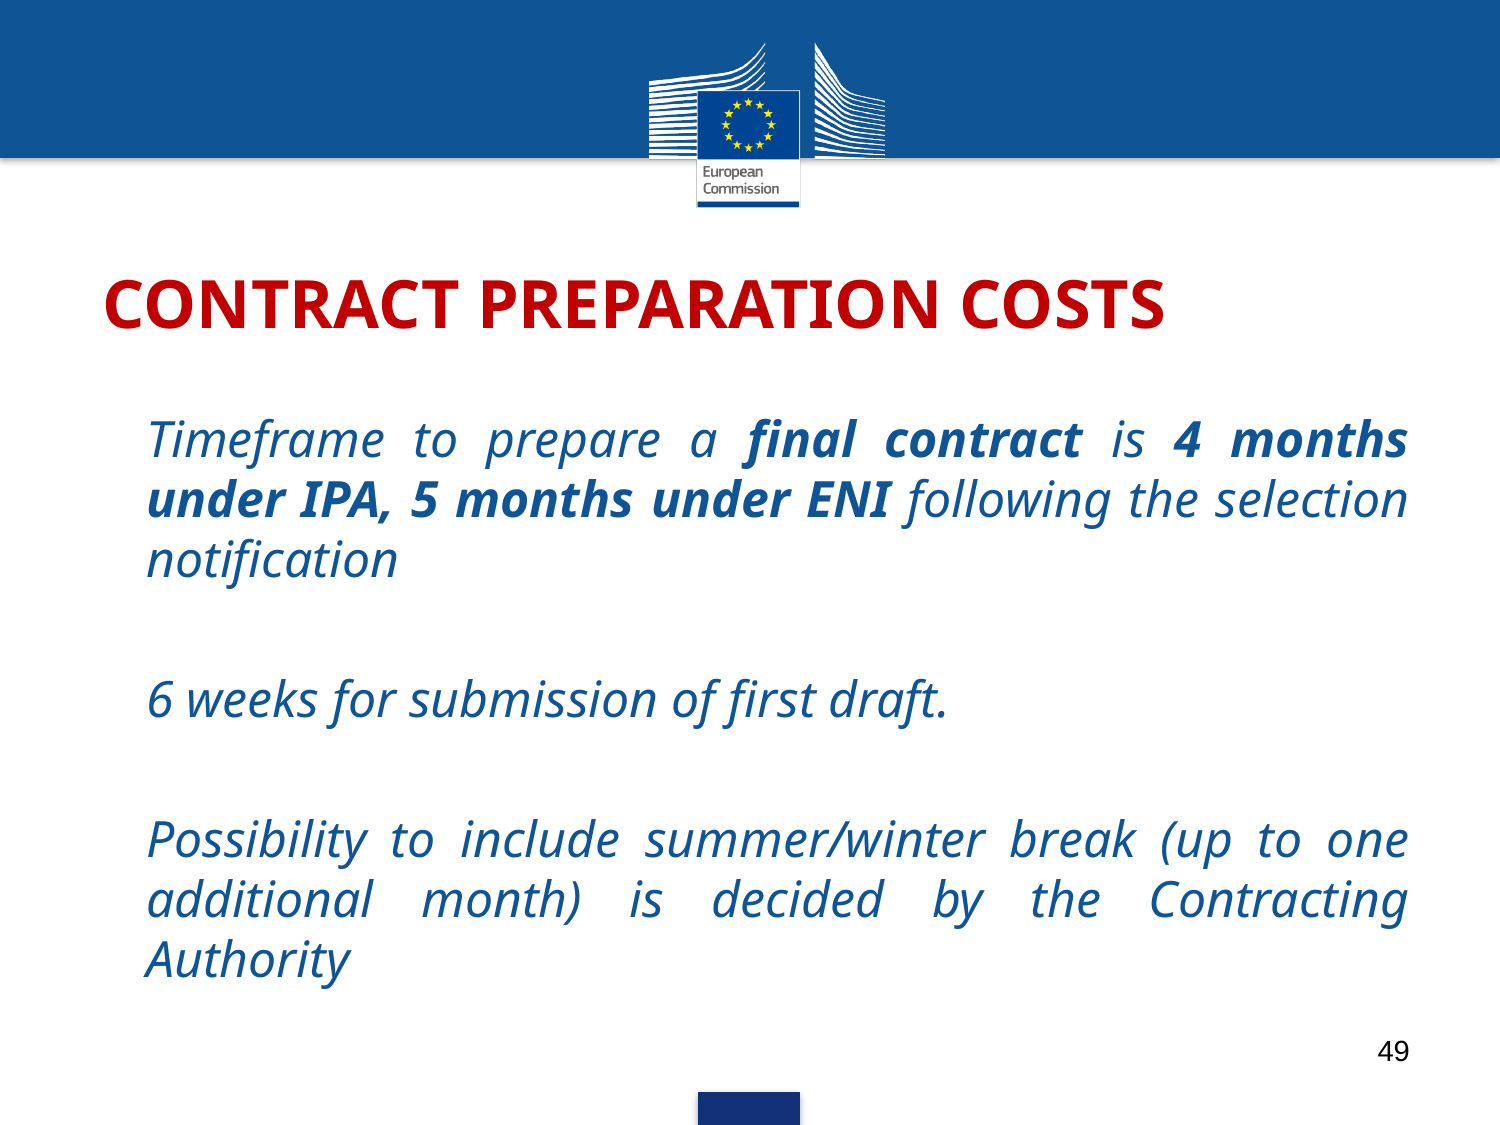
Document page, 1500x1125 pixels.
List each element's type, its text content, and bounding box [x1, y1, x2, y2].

list Timeframe to prepare a final contract is 4 months under IPA, 5 months under ENI following the selection notification 6 weeks for submission of first draft. Possibility to include summer/winter break (up to one additional month) is decided by the Contracting Authority [75, 399, 1425, 979]
picture [649, 42, 885, 208]
slide_number 49 [1074, 1024, 1425, 1103]
title CONTRACT PREPARATION COSTS [87, 224, 1438, 379]
